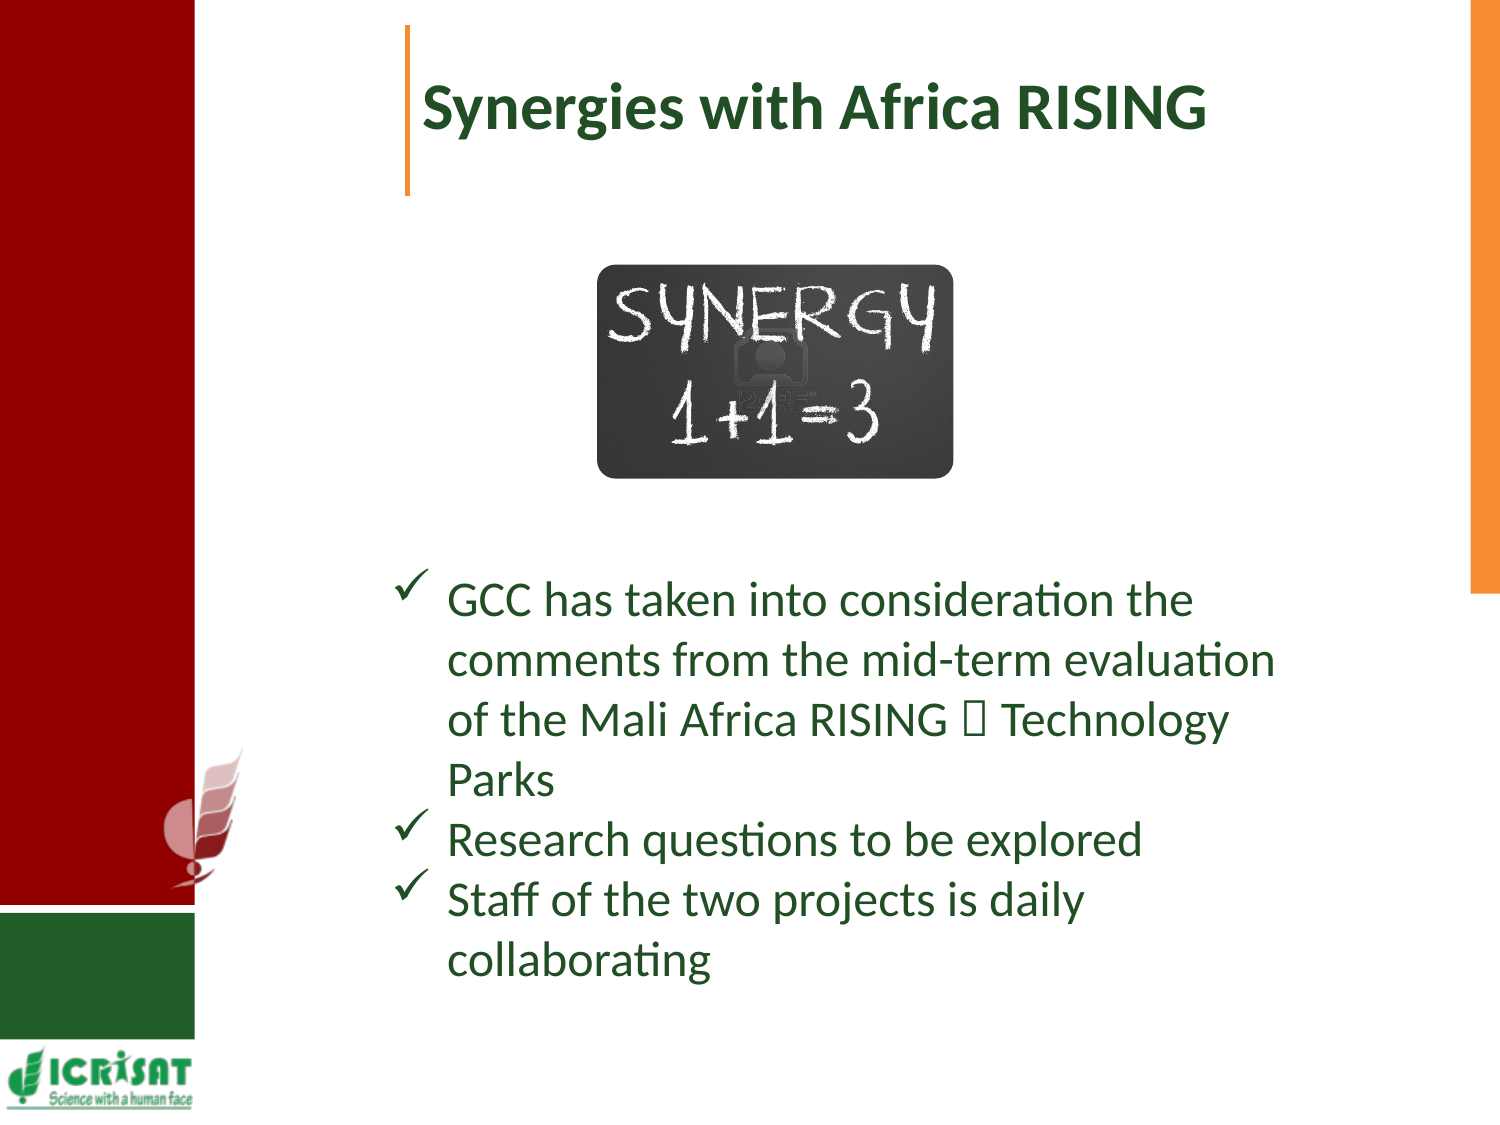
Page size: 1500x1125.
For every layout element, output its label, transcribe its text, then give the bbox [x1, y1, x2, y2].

picture [596, 264, 954, 479]
picture [0, 1041, 196, 1116]
title Synergies with Africa RISING [407, 8, 1498, 197]
picture [154, 743, 249, 892]
text_box GCC has taken into consideration the comments from the mid-term evaluation of the Mali Africa RISING  Technology Parks Research questions to be explored Staff of the two projects is daily collaborating [301, 558, 1329, 994]
